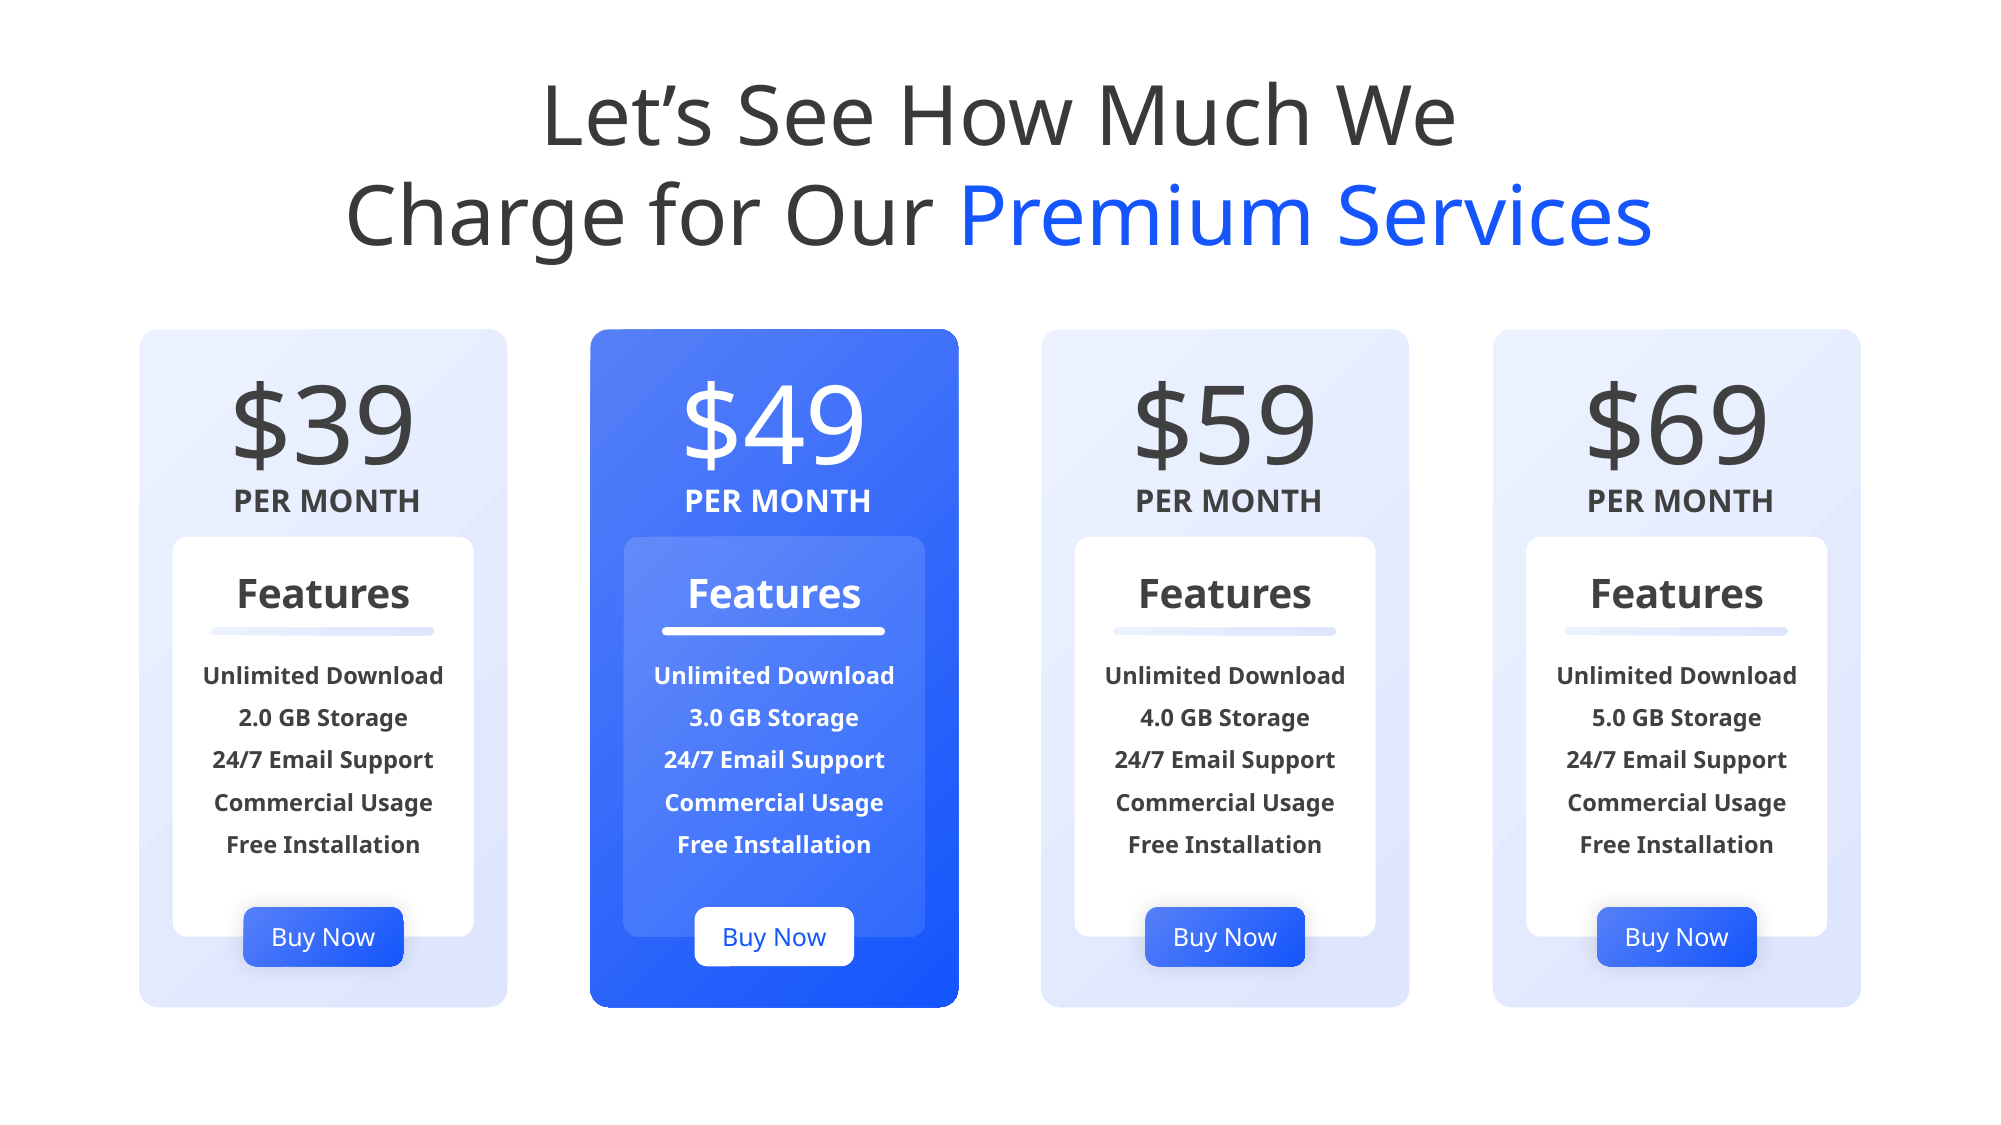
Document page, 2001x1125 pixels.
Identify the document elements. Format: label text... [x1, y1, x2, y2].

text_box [694, 907, 855, 967]
text_box PER MONTH [210, 473, 437, 526]
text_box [1526, 536, 1828, 937]
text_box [243, 907, 404, 967]
text_box $59 [1116, 347, 1334, 473]
text_box $69 [1568, 347, 1786, 473]
text_box $49 [665, 347, 883, 473]
text_box [1041, 329, 1410, 1008]
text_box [1145, 907, 1305, 967]
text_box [623, 536, 925, 937]
text_box [1492, 329, 1861, 1008]
text_box PER MONTH [1112, 473, 1339, 526]
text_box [1074, 536, 1376, 937]
text_box PER MONTH [1563, 473, 1790, 526]
text_box [590, 329, 959, 1008]
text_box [1597, 907, 1757, 967]
text_box Let’s See How Much We Charge for Our Premium Services [211, 55, 1789, 270]
text_box $39 [214, 347, 432, 473]
text_box [139, 329, 508, 1008]
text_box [172, 536, 474, 937]
text_box PER MONTH [661, 473, 888, 526]
